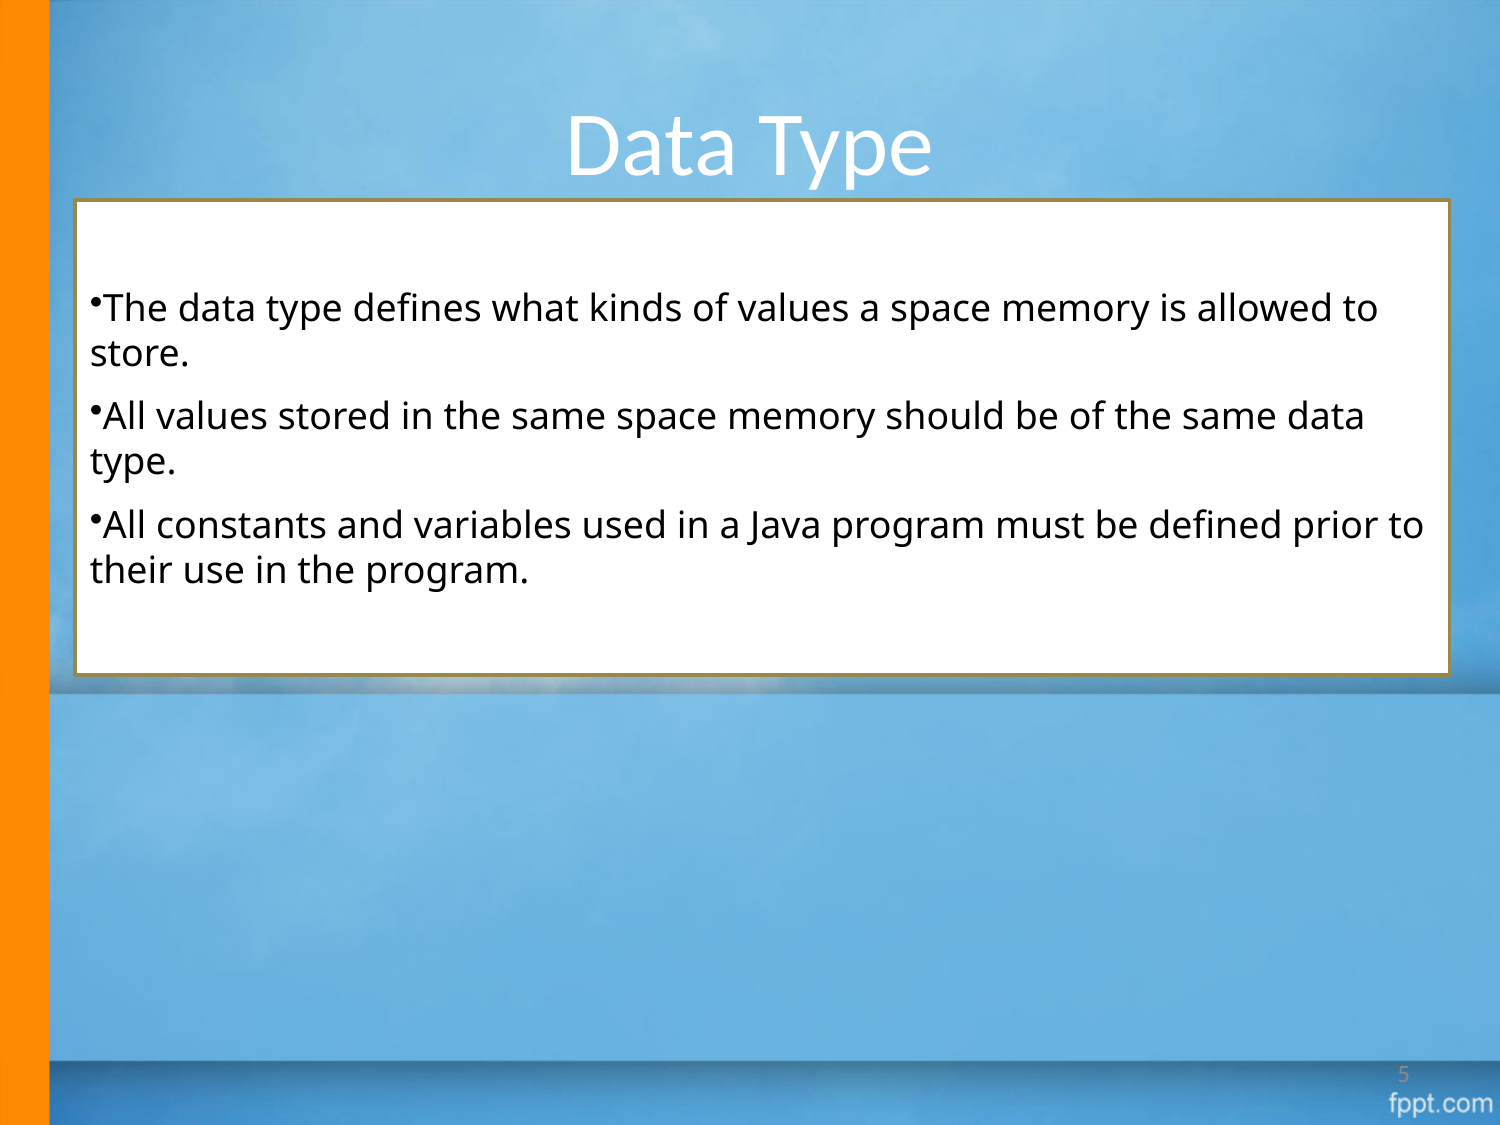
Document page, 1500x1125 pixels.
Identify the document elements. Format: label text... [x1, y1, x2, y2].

slide_number 5 [1074, 1042, 1425, 1103]
title Data Type [75, 45, 1425, 198]
picture [0, 0, 1500, 1125]
text_box The data type defines what kinds of values a space memory is allowed to store. All values stored in the same space memory should be of the same data type. All constants and variables used in a Java program must be defined prior to their use in the program. [73, 198, 1451, 677]
